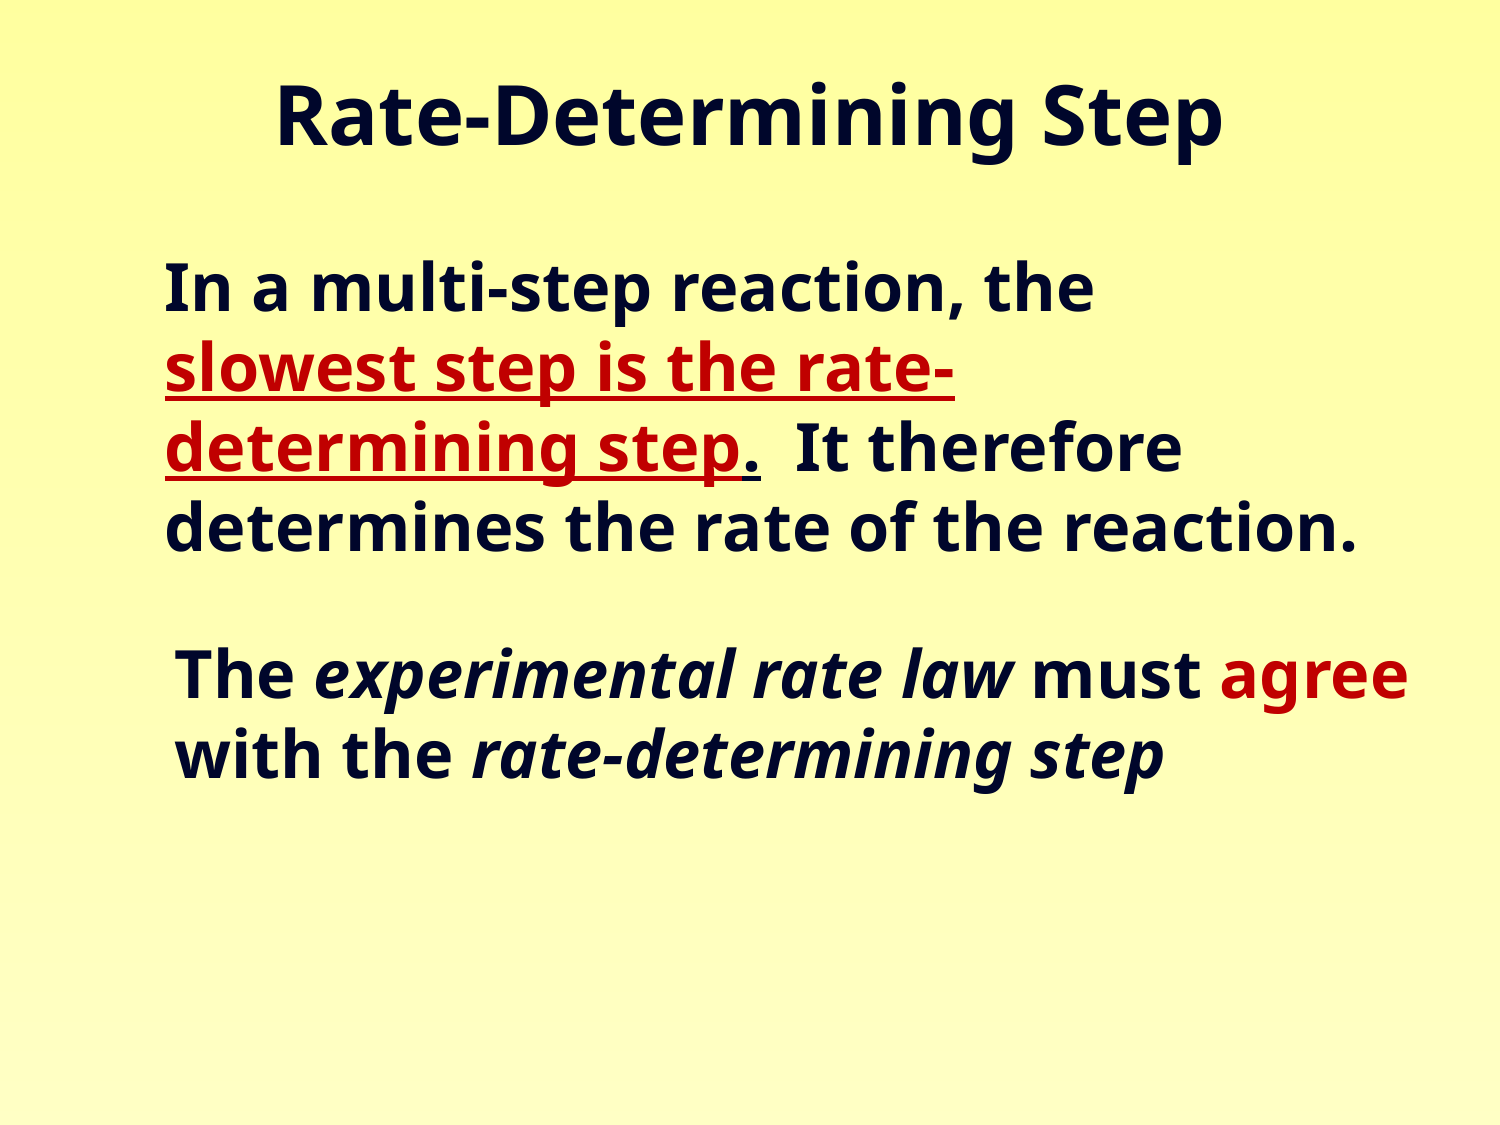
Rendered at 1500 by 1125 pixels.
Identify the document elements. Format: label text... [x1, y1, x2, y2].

list In a multi-step reaction, the slowest step is the rate-determining step. It therefore determines the rate of the reaction. [149, 237, 1376, 601]
text_box The experimental rate law must agree with the rate-determining step [159, 624, 1438, 800]
title Rate-Determining Step [112, 49, 1388, 176]
